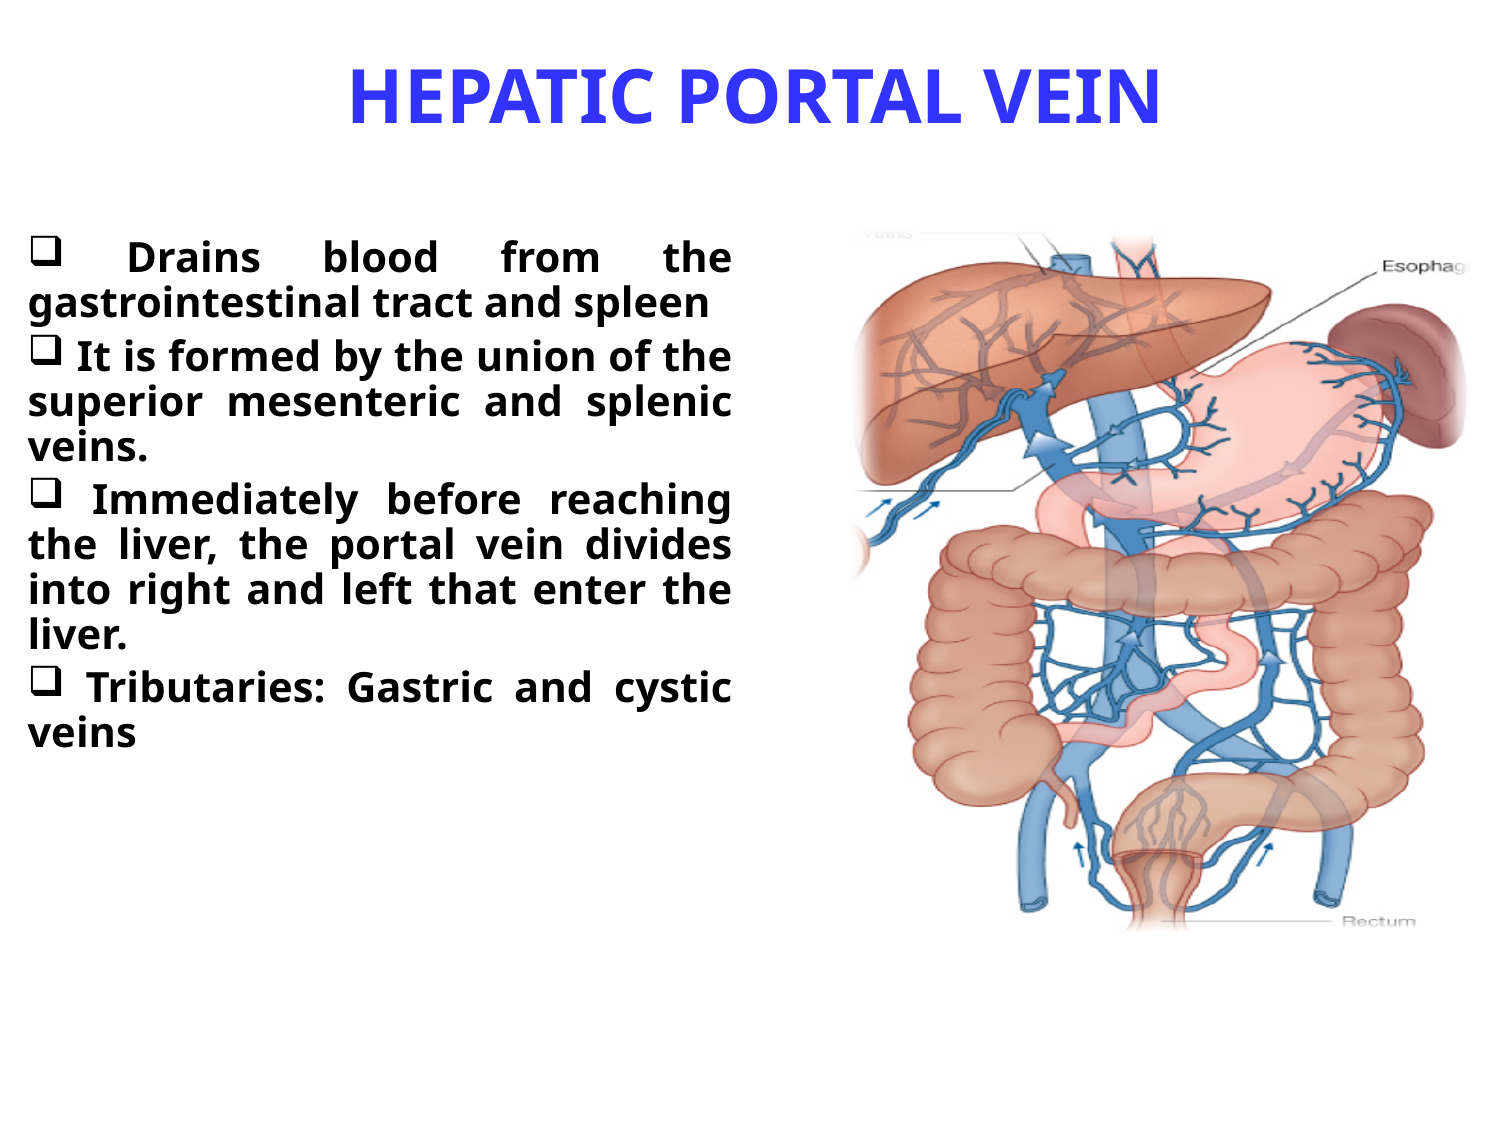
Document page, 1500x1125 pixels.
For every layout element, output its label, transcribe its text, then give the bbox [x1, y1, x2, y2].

picture [849, 226, 1474, 937]
title HEPATIC PORTAL VEIN [80, 0, 1432, 188]
list Drains blood from the gastrointestinal tract and spleen It is formed by the union of the superior mesenteric and splenic veins. Immediately before reaching the liver, the portal vein divides into right and left that enter the liver. Tributaries: Gastric and cystic veins [12, 228, 749, 763]
